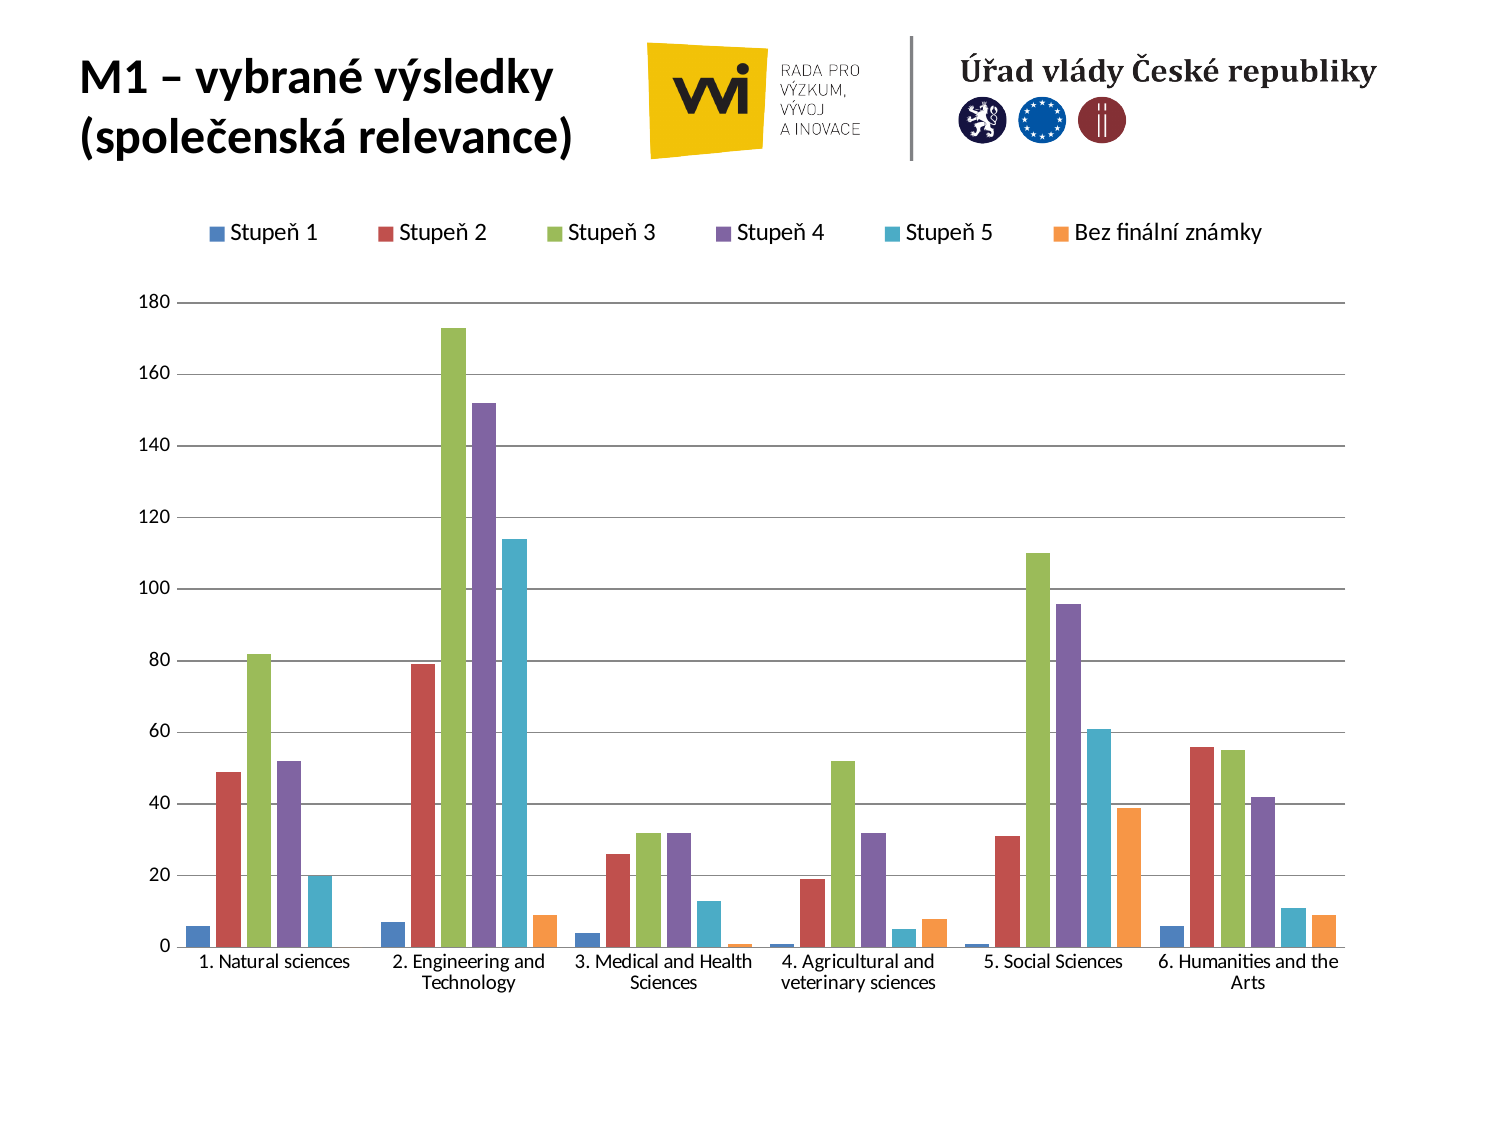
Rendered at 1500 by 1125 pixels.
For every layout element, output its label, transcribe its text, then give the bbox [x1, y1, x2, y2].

picture [646, 36, 1383, 161]
chart [111, 184, 1369, 1074]
text_box M1 – vybrané výsledky (společenská relevance) [64, 36, 762, 232]
